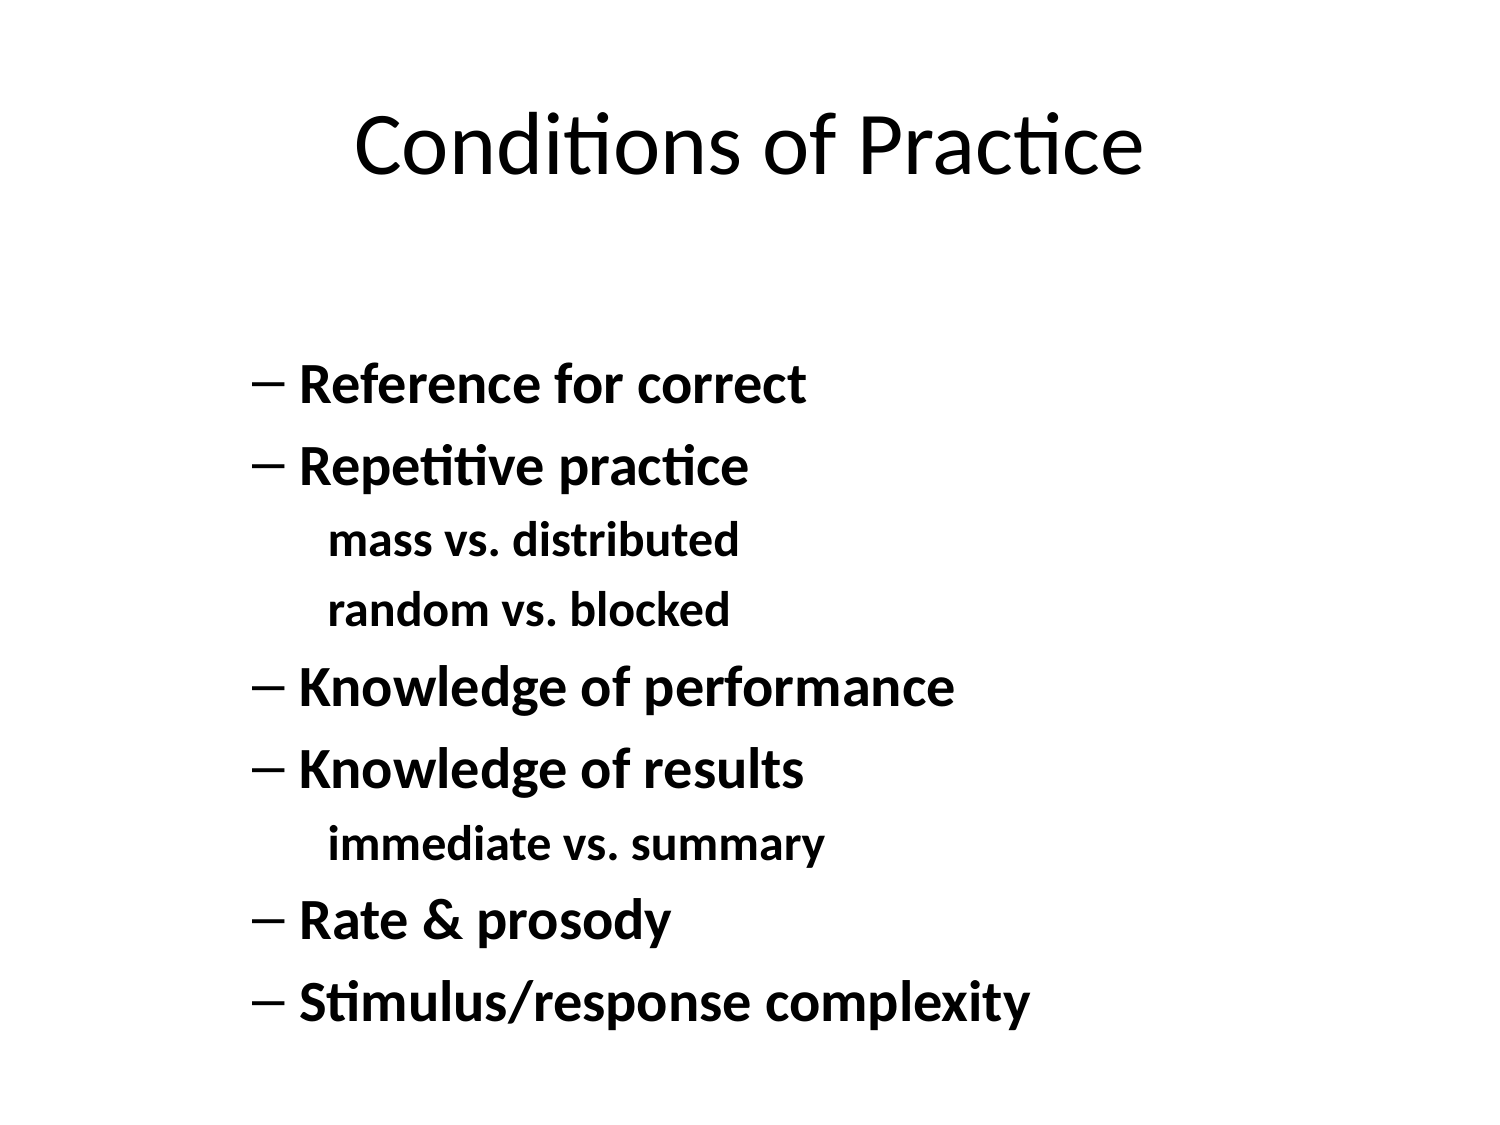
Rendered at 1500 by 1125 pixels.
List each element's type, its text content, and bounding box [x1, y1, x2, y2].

title Conditions of Practice [75, 45, 1425, 233]
list Reference for correct Repetitive practice mass vs. distributed random vs. blocked Knowledge of performance Knowledge of results immediate vs. summary Rate & prosody Stimulus/response complexity [162, 337, 1425, 1075]
